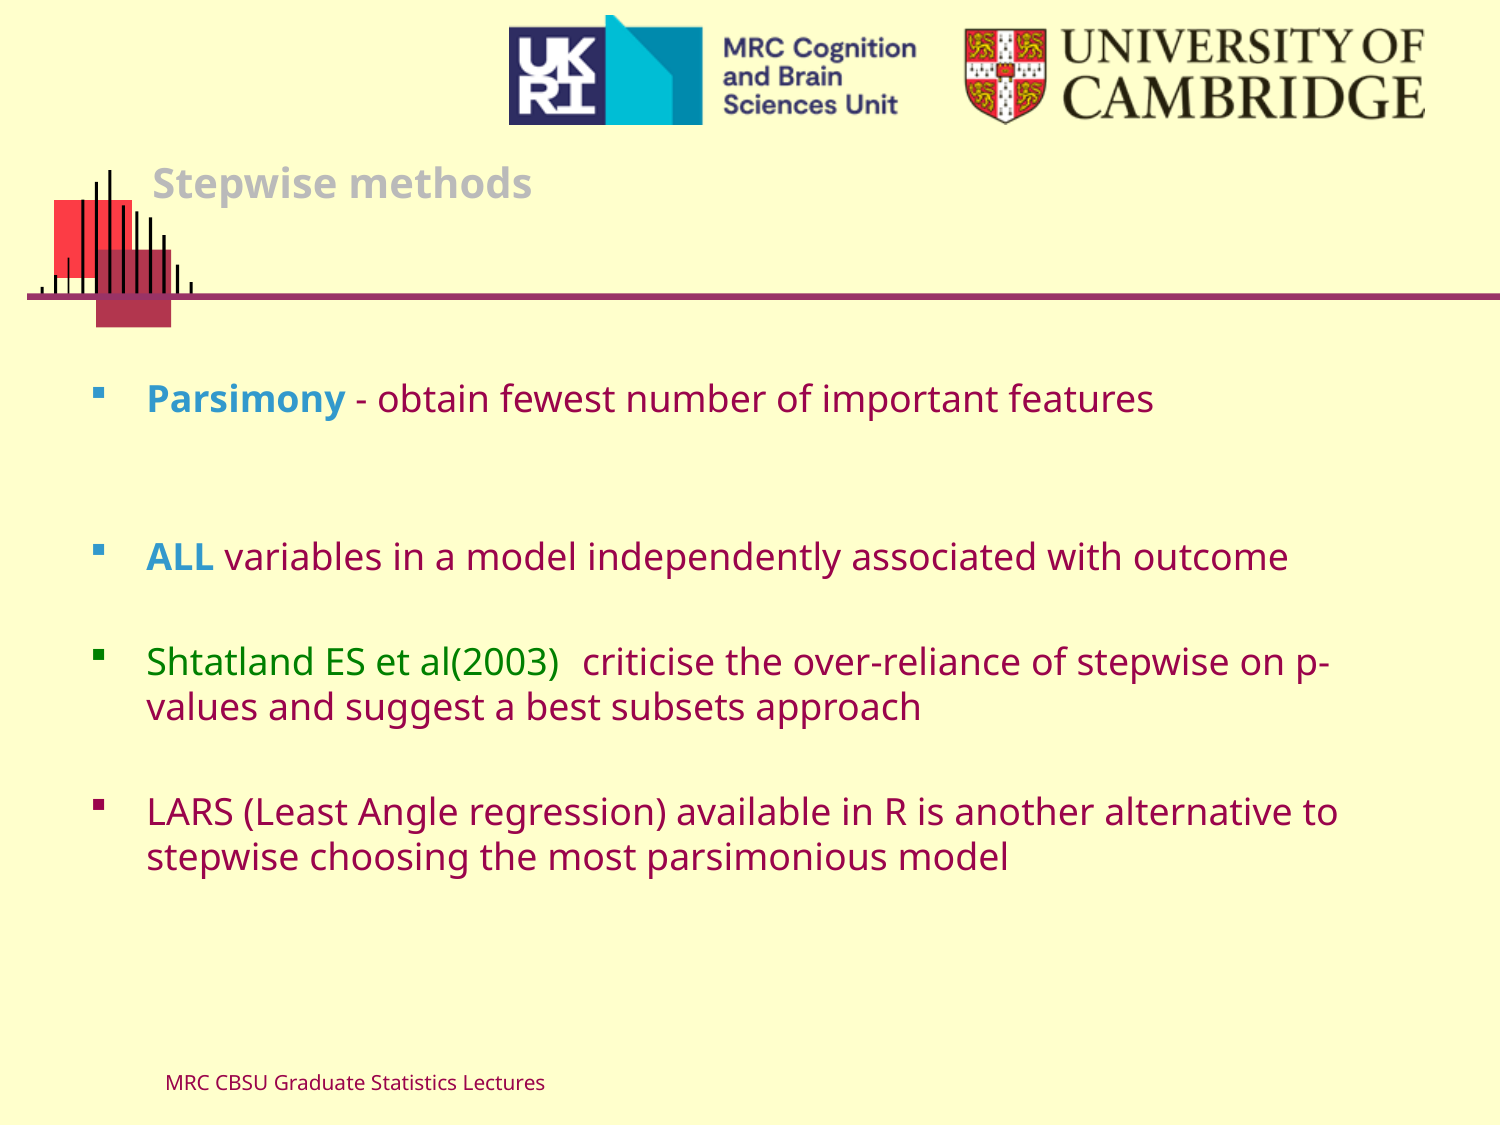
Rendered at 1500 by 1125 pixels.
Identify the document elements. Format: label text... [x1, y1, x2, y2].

footer MRC CBSU Graduate Statistics Lectures [149, 1062, 988, 1101]
picture [509, 15, 1425, 125]
title Stepwise methods [137, 137, 988, 233]
list Parsimony - obtain fewest number of important features ALL variables in a model independently associated with outcome Shtatland ES et al(2003) criticise the over-reliance of stepwise on p-values and suggest a best subsets approach LARS (Least Angle regression) available in R is another alternative to stepwise choosing the most parsimonious model [75, 262, 1425, 1038]
